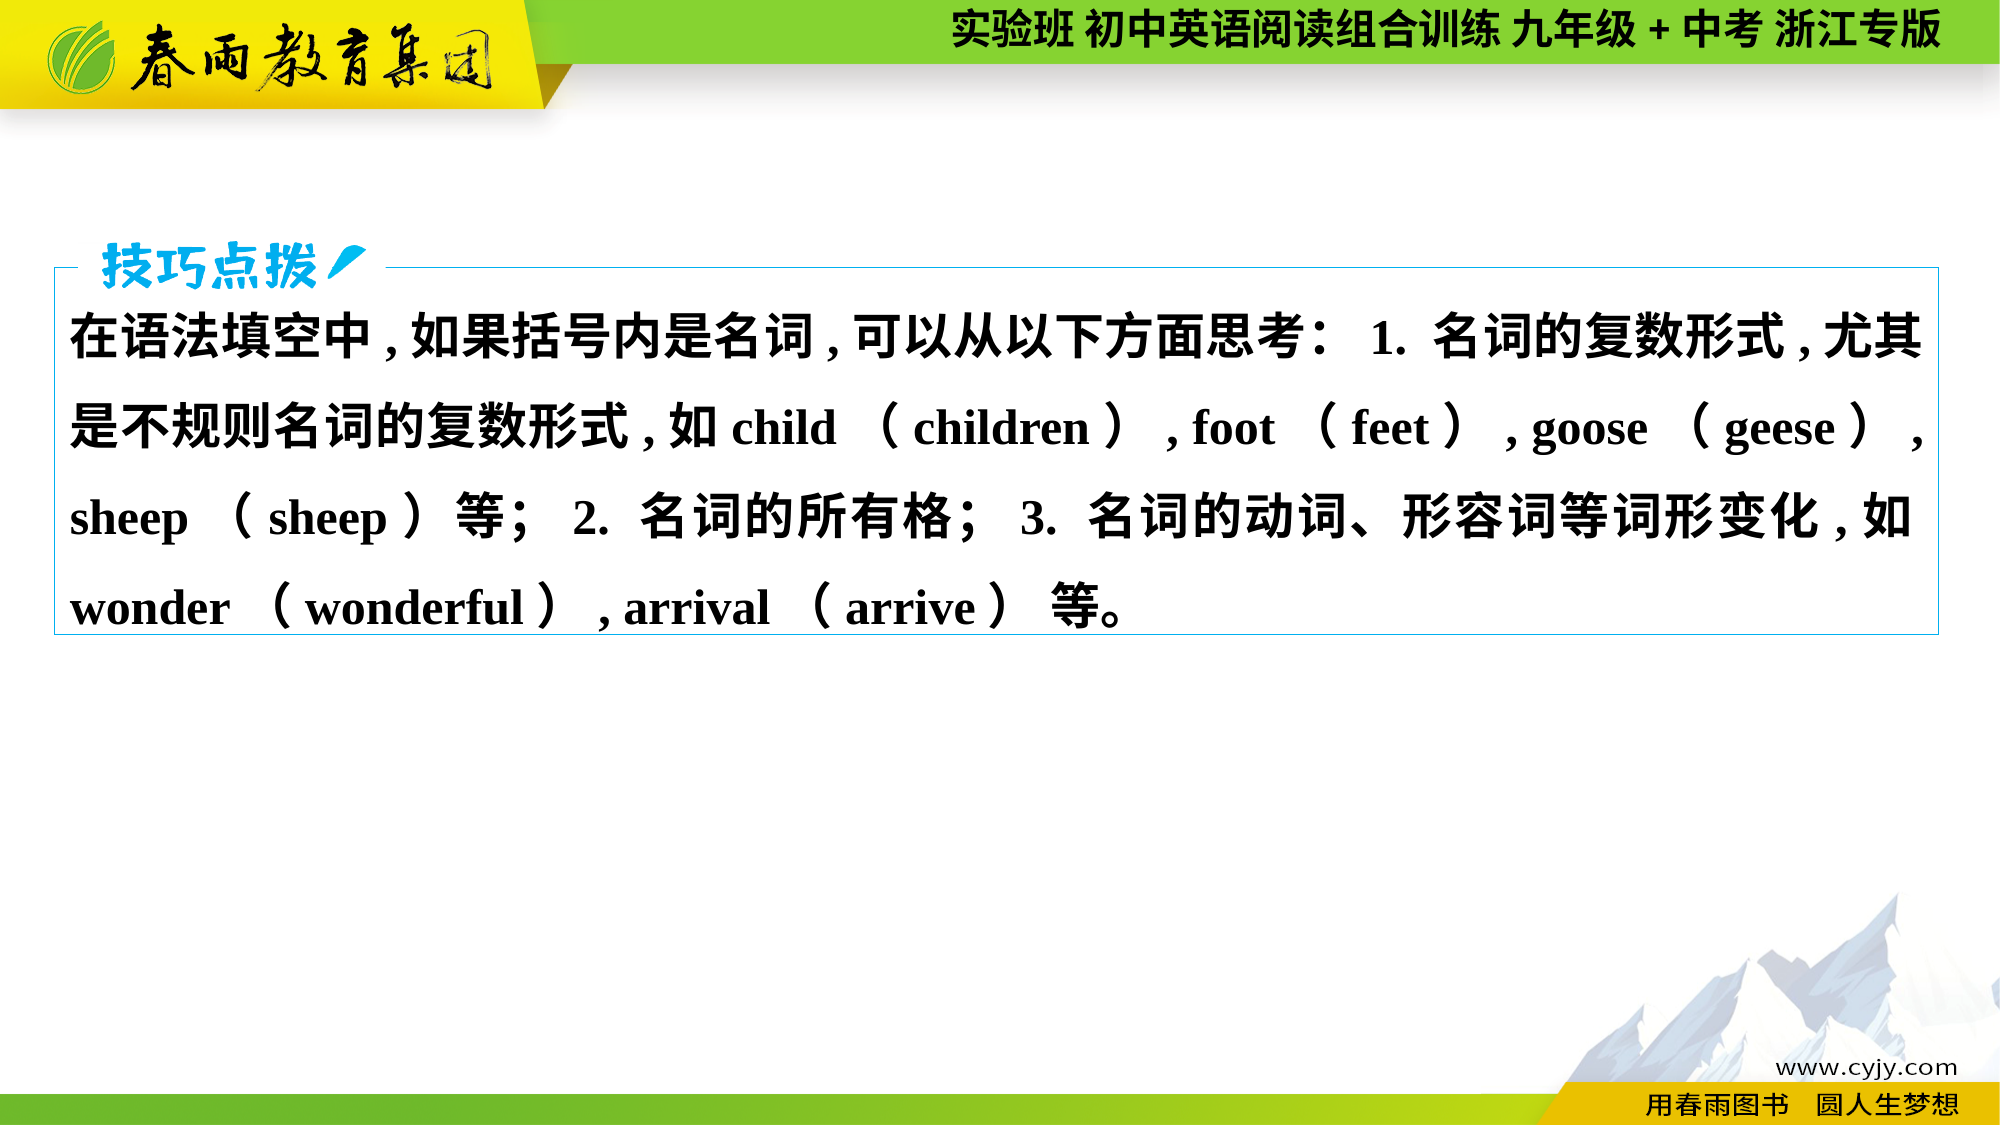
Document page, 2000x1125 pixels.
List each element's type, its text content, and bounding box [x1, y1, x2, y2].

picture [0, 0, 2000, 1125]
list 在语法填空中,如果括号内是名词,可以从以下方面思考：1. 名词的复数形式,尤其是不规则名词的复数形式,如child（children）, foot（feet）, goose（geese）, sheep（sheep）等；2. 名词的所有格；3. 名词的动词、形容词等词形变化,如wonder（wonderful）, arrival（arrive） 等。 [54, 267, 1939, 635]
